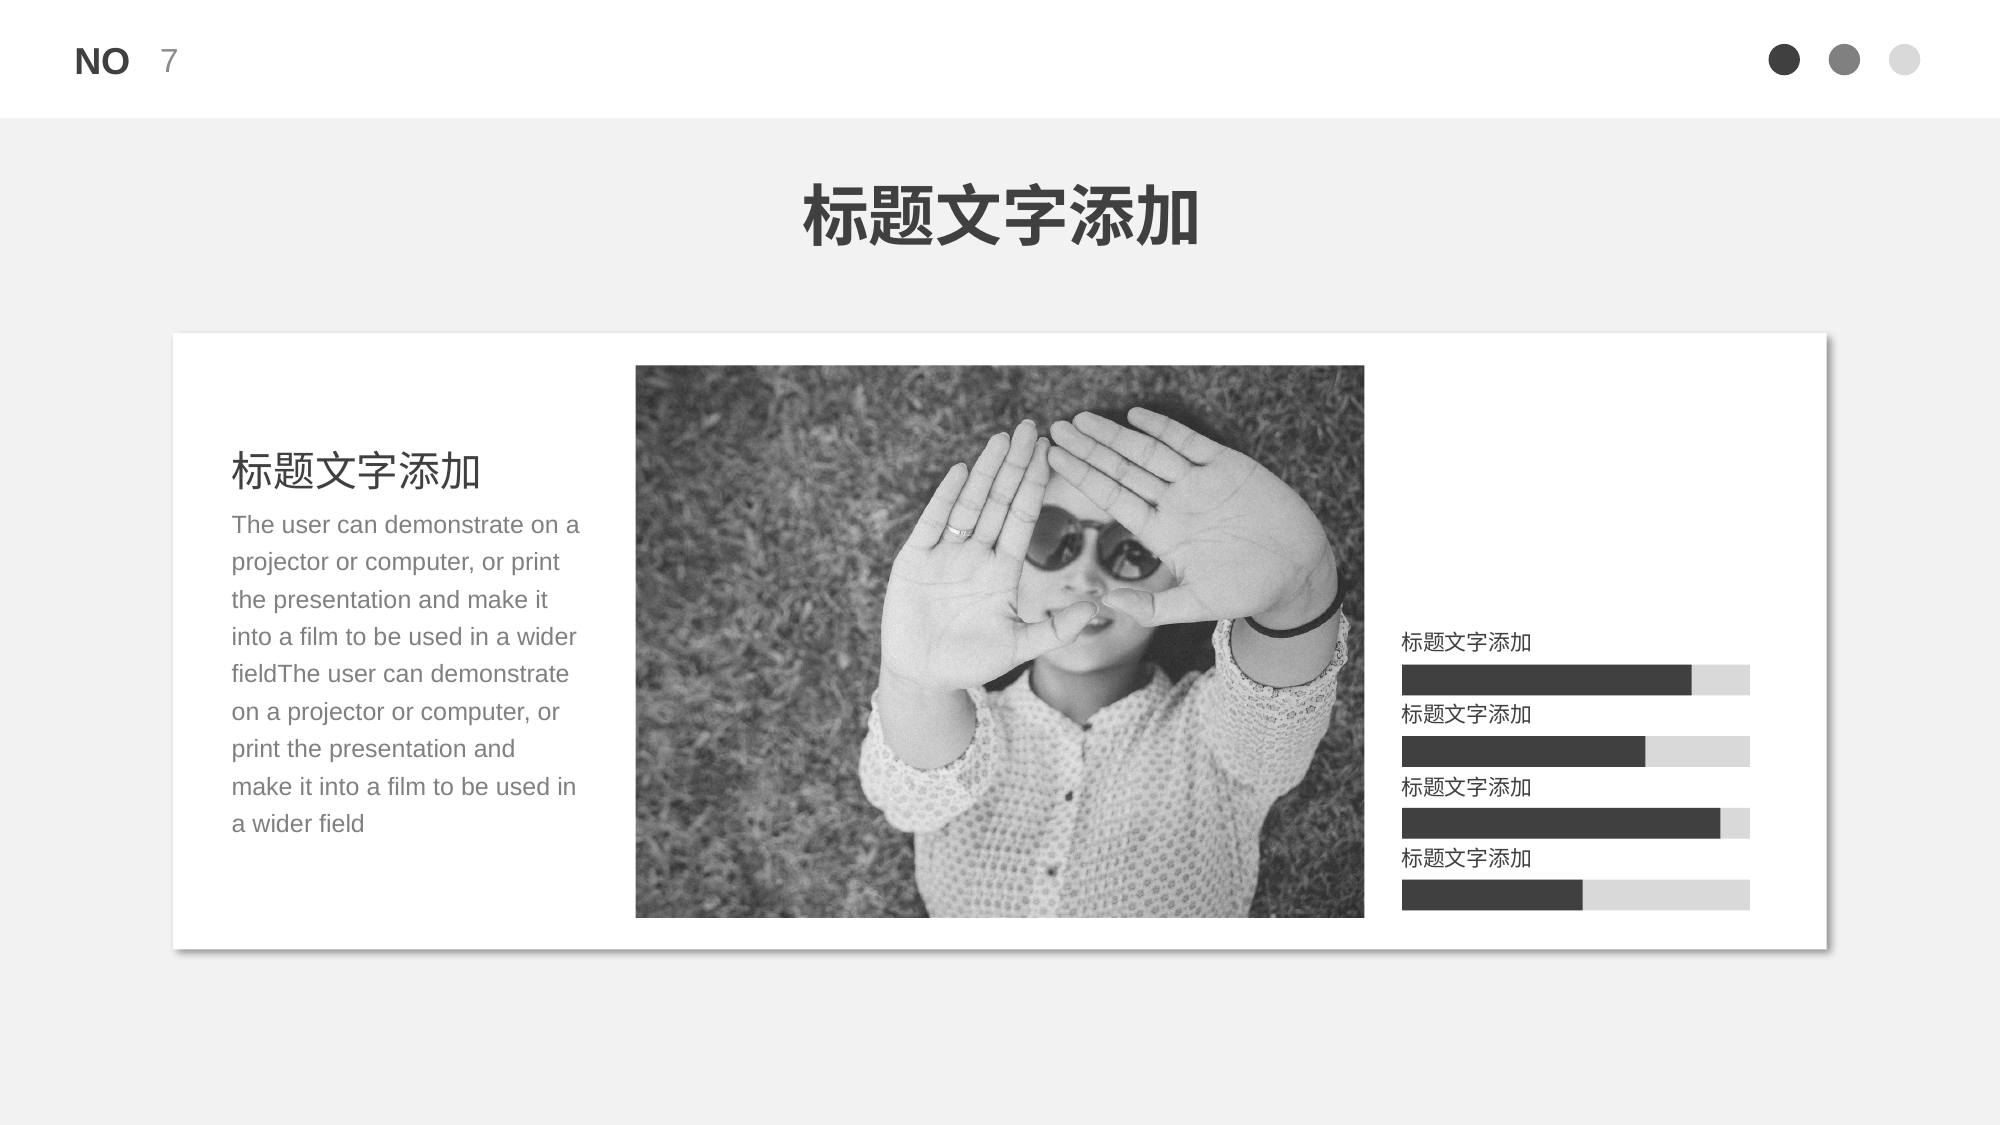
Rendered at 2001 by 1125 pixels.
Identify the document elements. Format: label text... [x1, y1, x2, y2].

text_box [172, 332, 1828, 950]
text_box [1386, 621, 1788, 911]
slide_number 7 [145, 29, 252, 90]
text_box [216, 436, 618, 850]
text_box 标题文字添加 [592, 166, 1412, 261]
picture [635, 365, 1365, 918]
